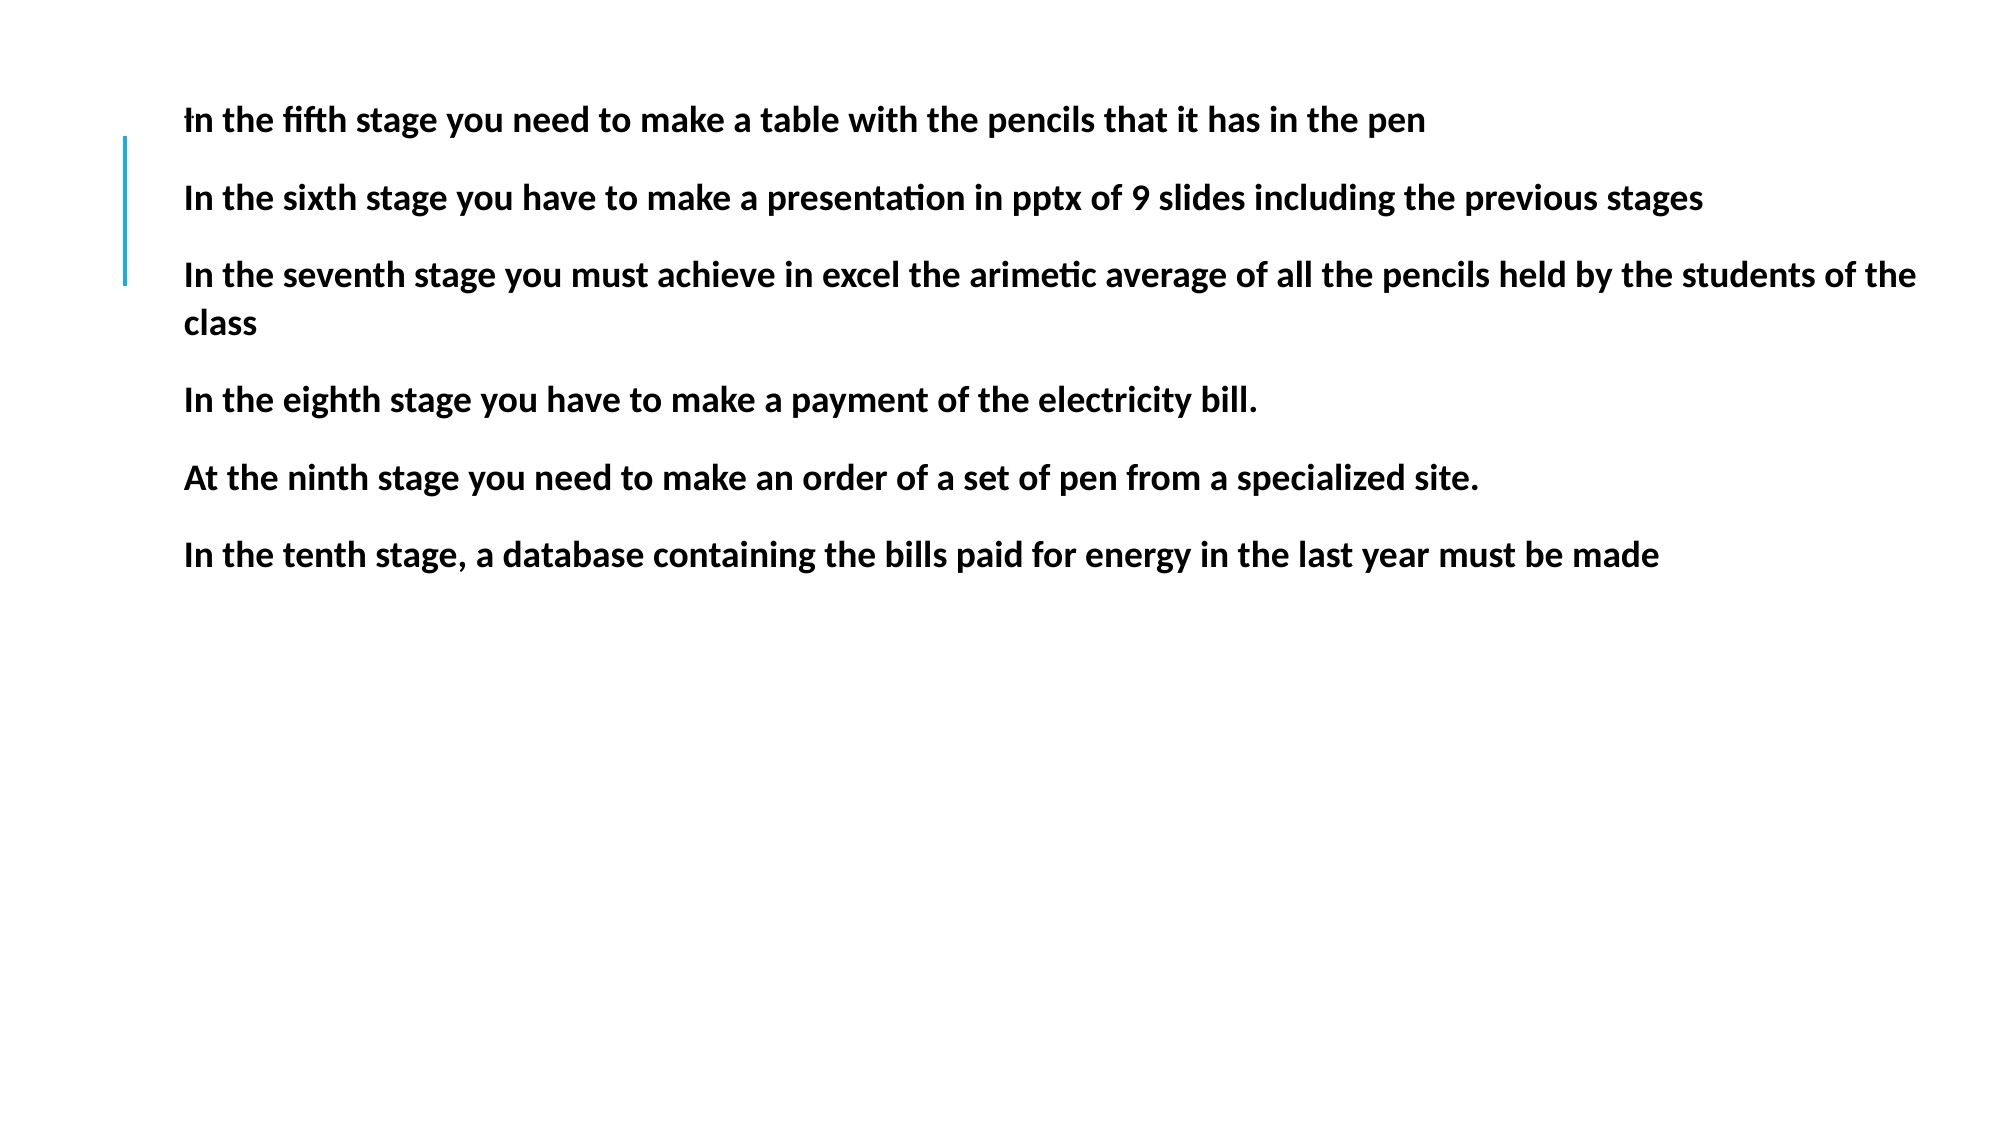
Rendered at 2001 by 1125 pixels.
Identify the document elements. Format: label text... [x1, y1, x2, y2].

list In the fifth stage you need to make a table with the pencils that it has in the pen In the sixth stage you have to make a presentation in pptx of 9 slides including the previous stages In the seventh stage you must achieve in excel the arimetic average of all the pencils held by the students of the class In the eighth stage you have to make a payment of the electricity bill. At the ninth stage you need to make an order of a set of pen from a specialized site. In the tenth stage, a database containing the bills paid for energy in the last year must be made [101, 84, 1934, 1005]
